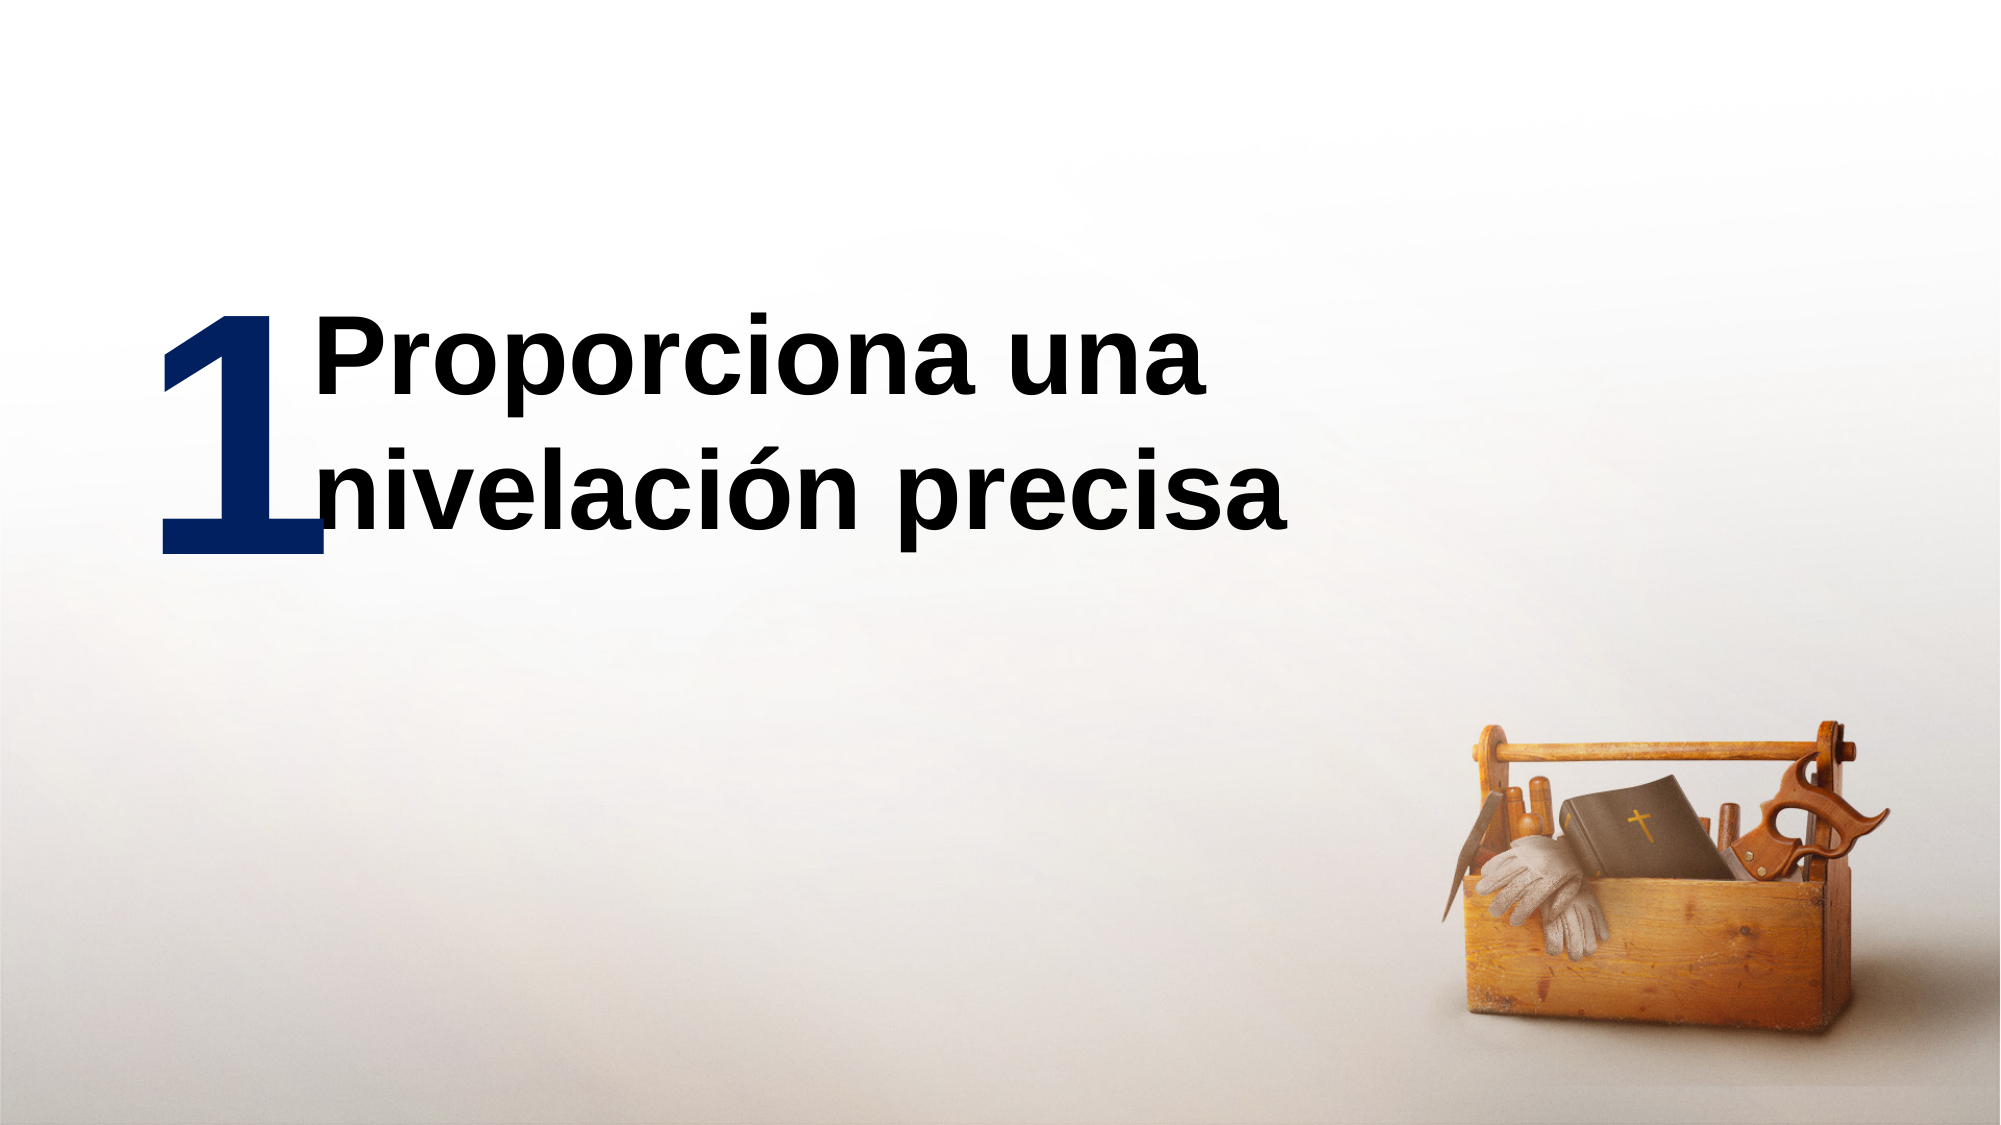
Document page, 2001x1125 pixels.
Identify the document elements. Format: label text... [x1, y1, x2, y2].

text_box Proporciona una nivelación precisa [343, 274, 1622, 560]
text_box 1 [126, 200, 343, 631]
picture [0, 0, 2001, 1125]
